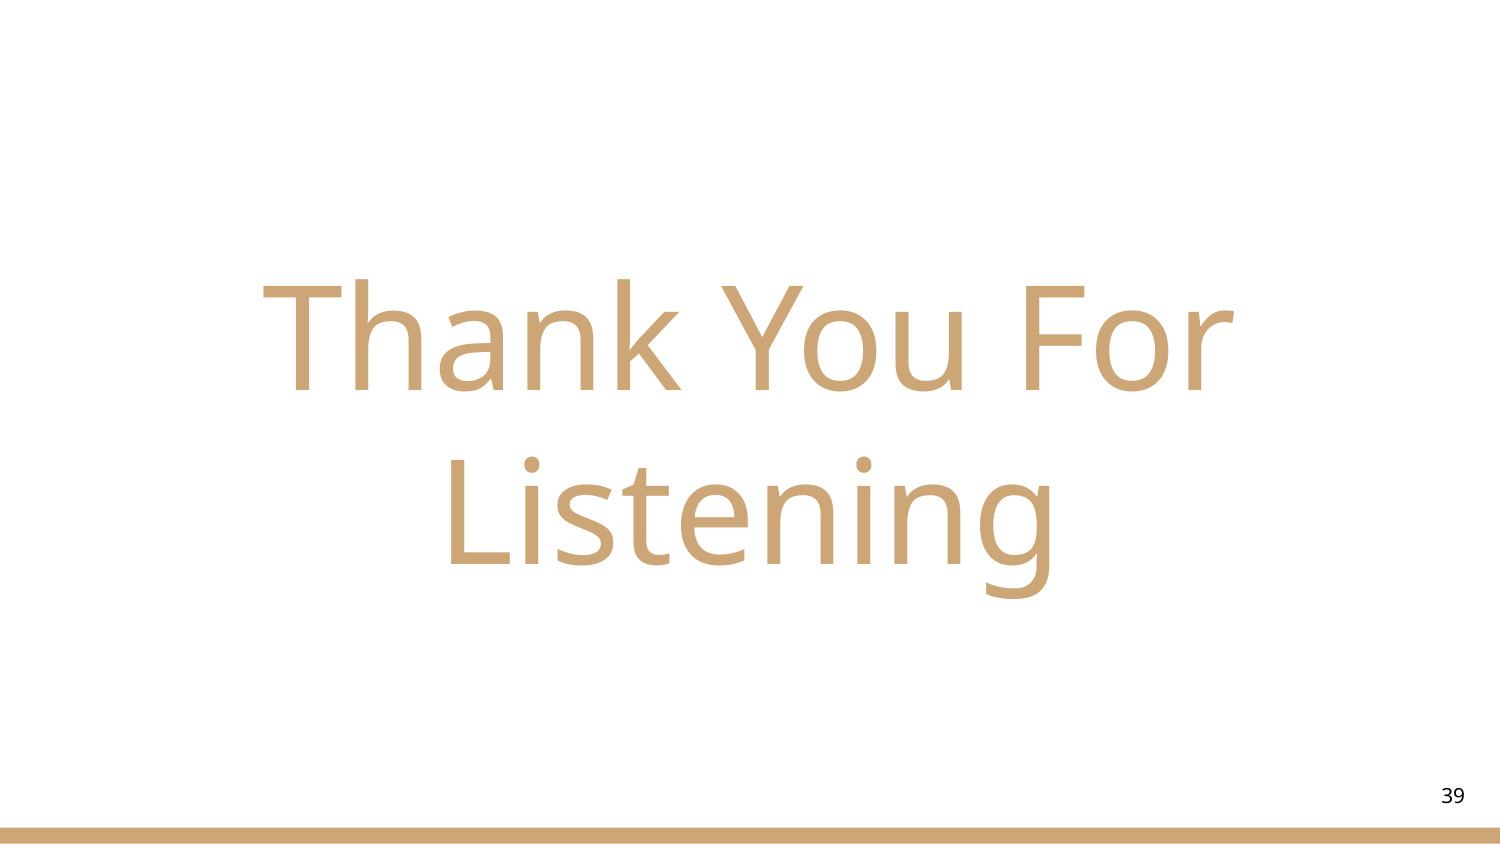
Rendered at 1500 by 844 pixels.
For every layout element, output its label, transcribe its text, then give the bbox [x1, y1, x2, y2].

slide_number ‹#› [1389, 764, 1480, 830]
title Thank You For Listening [51, 244, 1449, 594]
